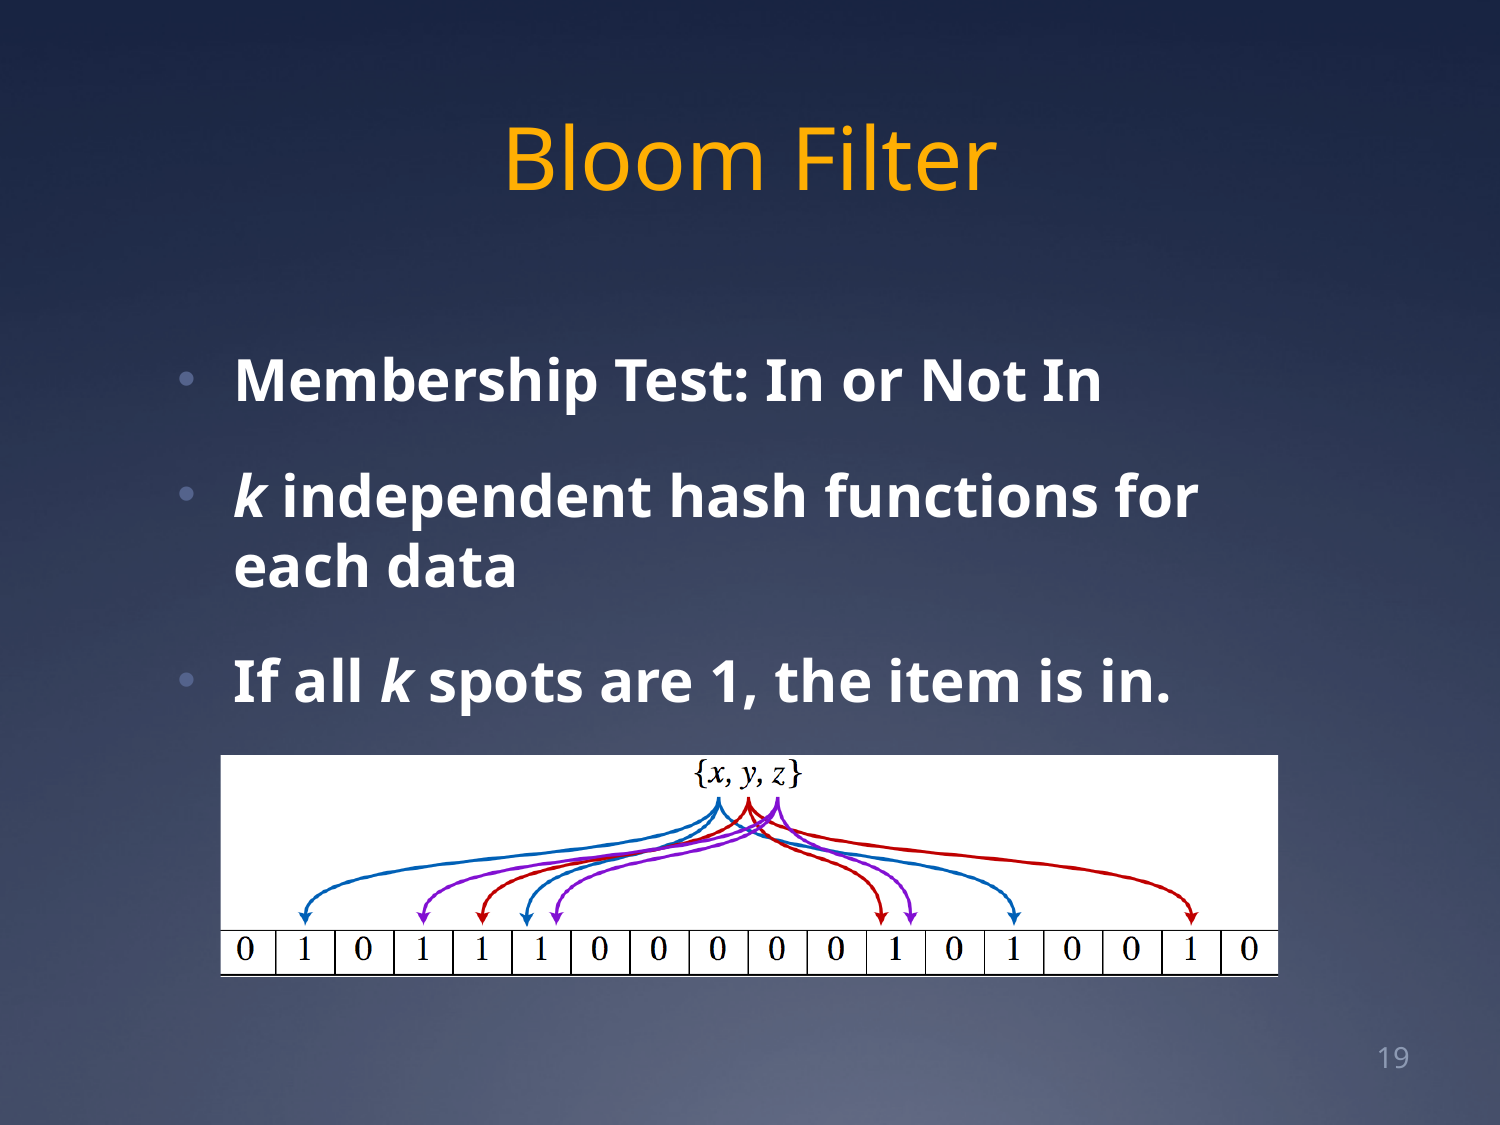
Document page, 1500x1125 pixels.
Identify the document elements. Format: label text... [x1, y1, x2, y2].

title Bloom Filter [100, 95, 1400, 225]
list Membership Test: In or Not In k independent hash functions for each data If all k spots are 1, the item is in. [162, 335, 1338, 1005]
slide_number 19 [1325, 1029, 1425, 1090]
picture [219, 754, 1280, 978]
